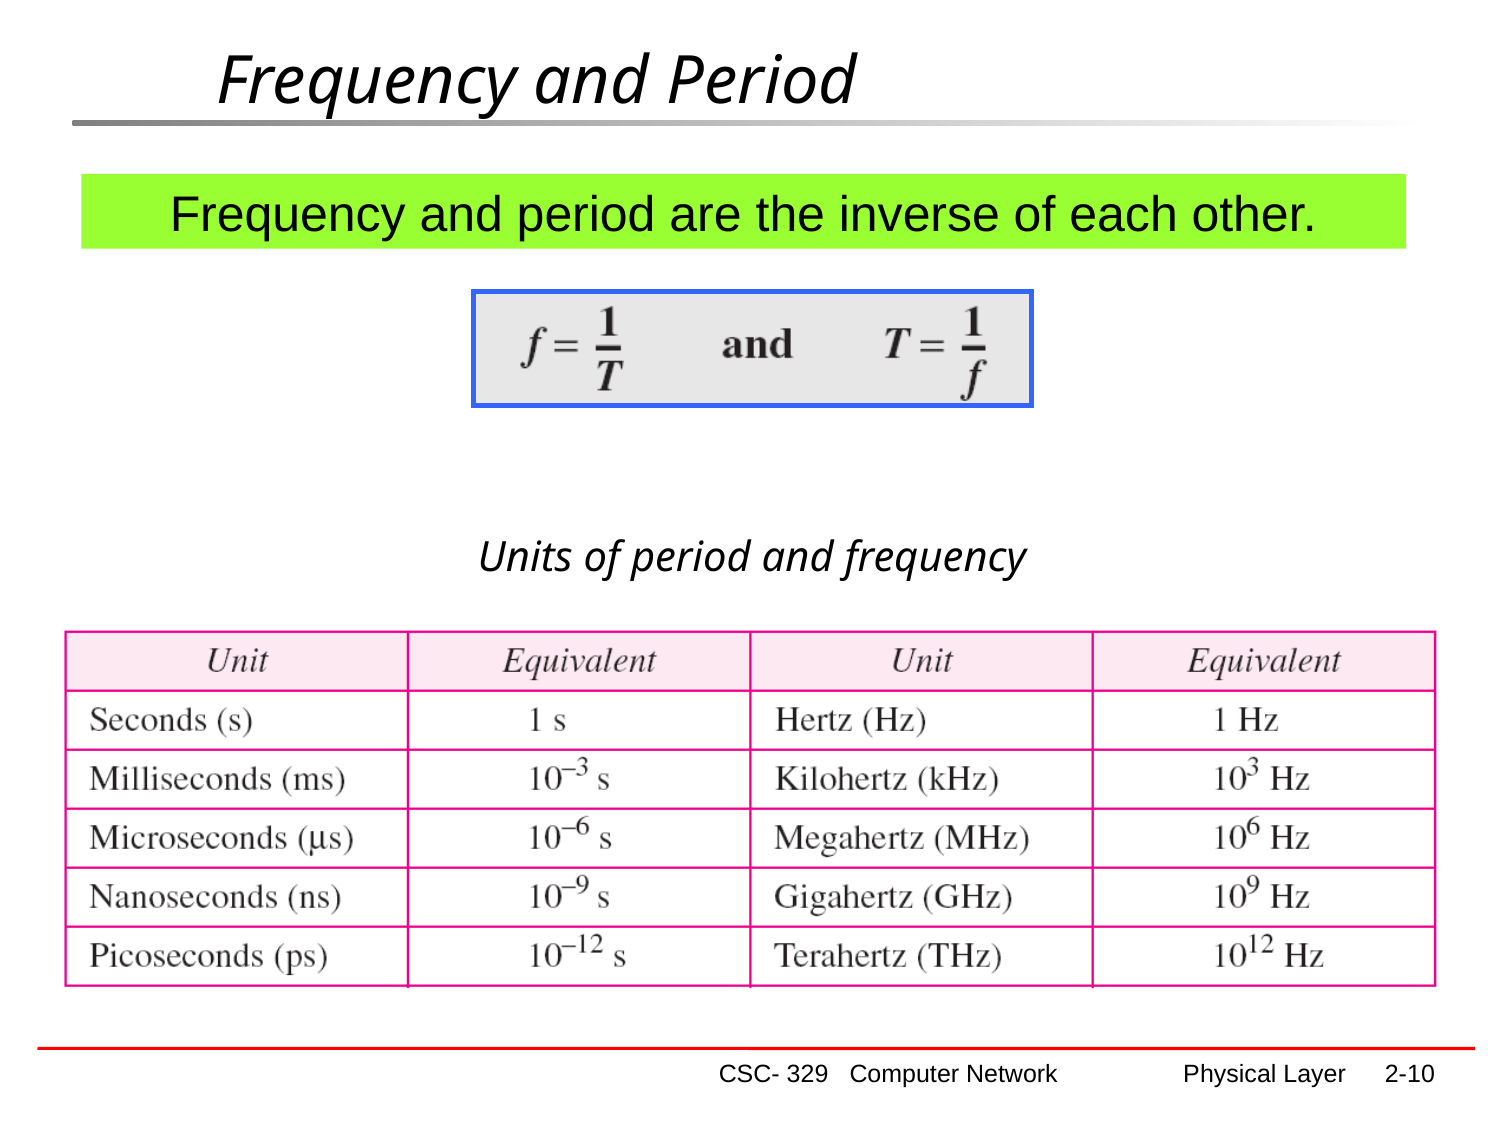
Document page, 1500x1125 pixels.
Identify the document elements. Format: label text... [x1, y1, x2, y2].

text_box Units of period and frequency [462, 522, 1042, 588]
text_box Frequency and period are the inverse of each other. [81, 173, 1407, 249]
text_box Frequency and Period [201, 29, 874, 125]
footer CSC- 329 Computer Network Physical Layer [658, 1049, 1338, 1125]
text_box [72, 120, 1423, 126]
slide_number 2-10 [1338, 1049, 1451, 1125]
picture [475, 293, 1030, 404]
picture [48, 613, 1460, 1007]
